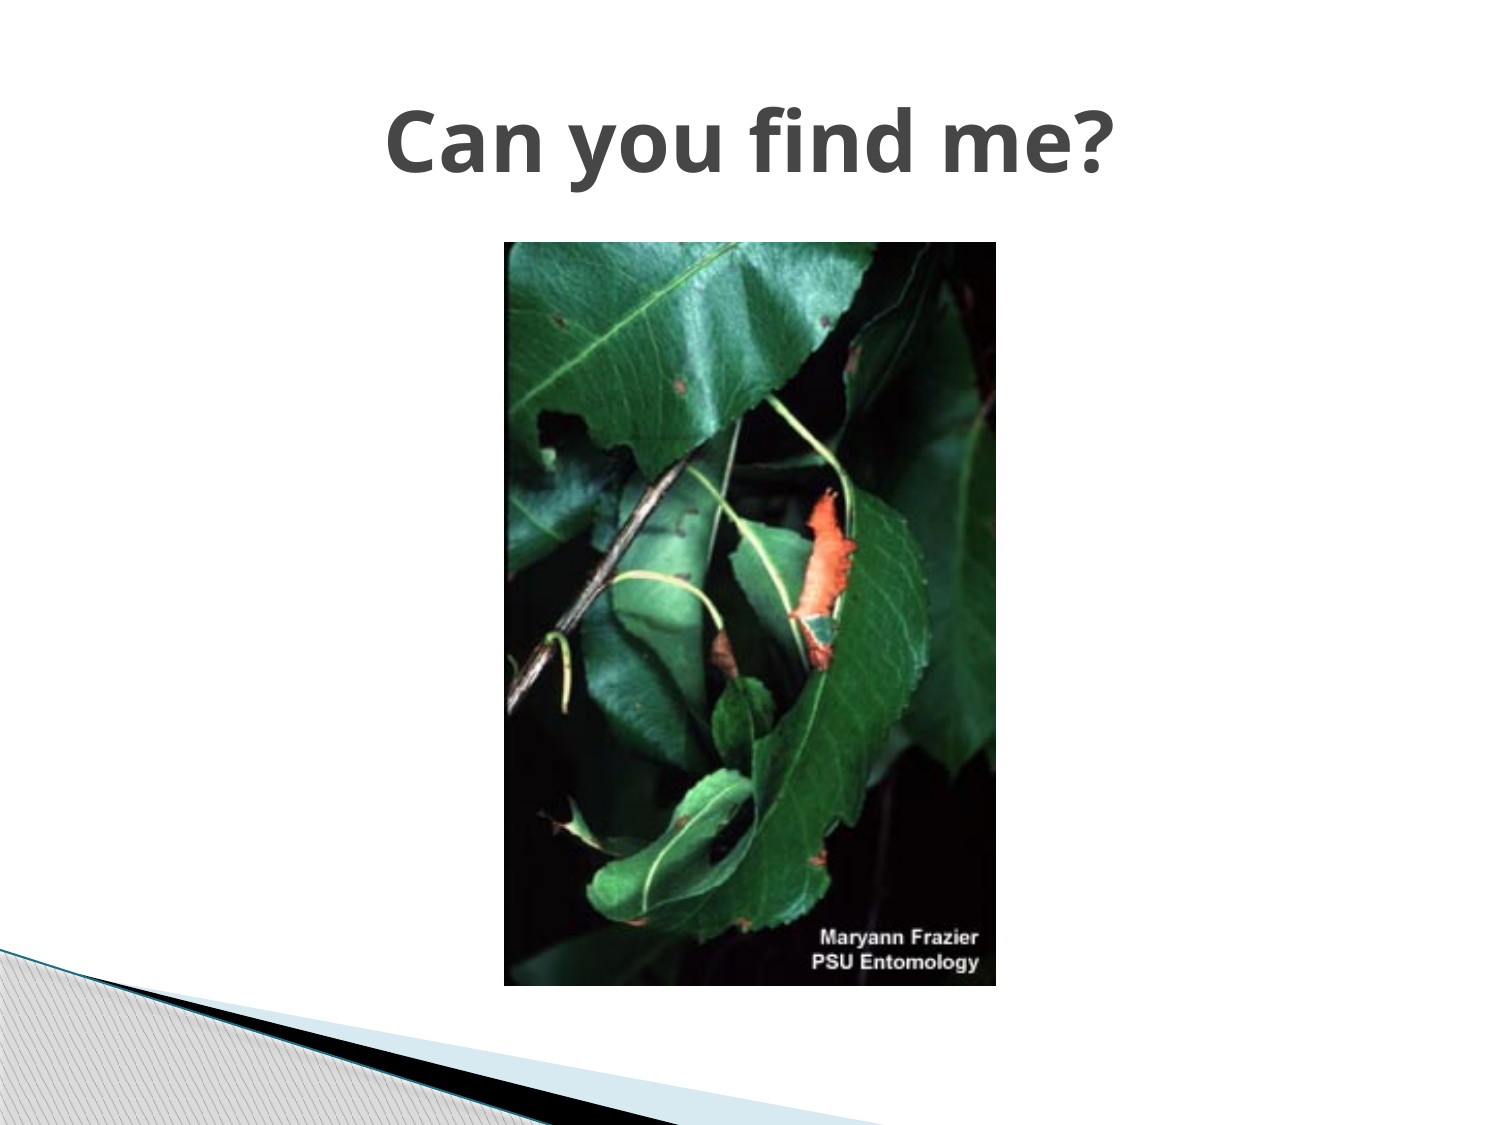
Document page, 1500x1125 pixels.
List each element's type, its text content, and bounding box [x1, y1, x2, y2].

title Can you find me? [75, 45, 1425, 233]
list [504, 242, 996, 986]
